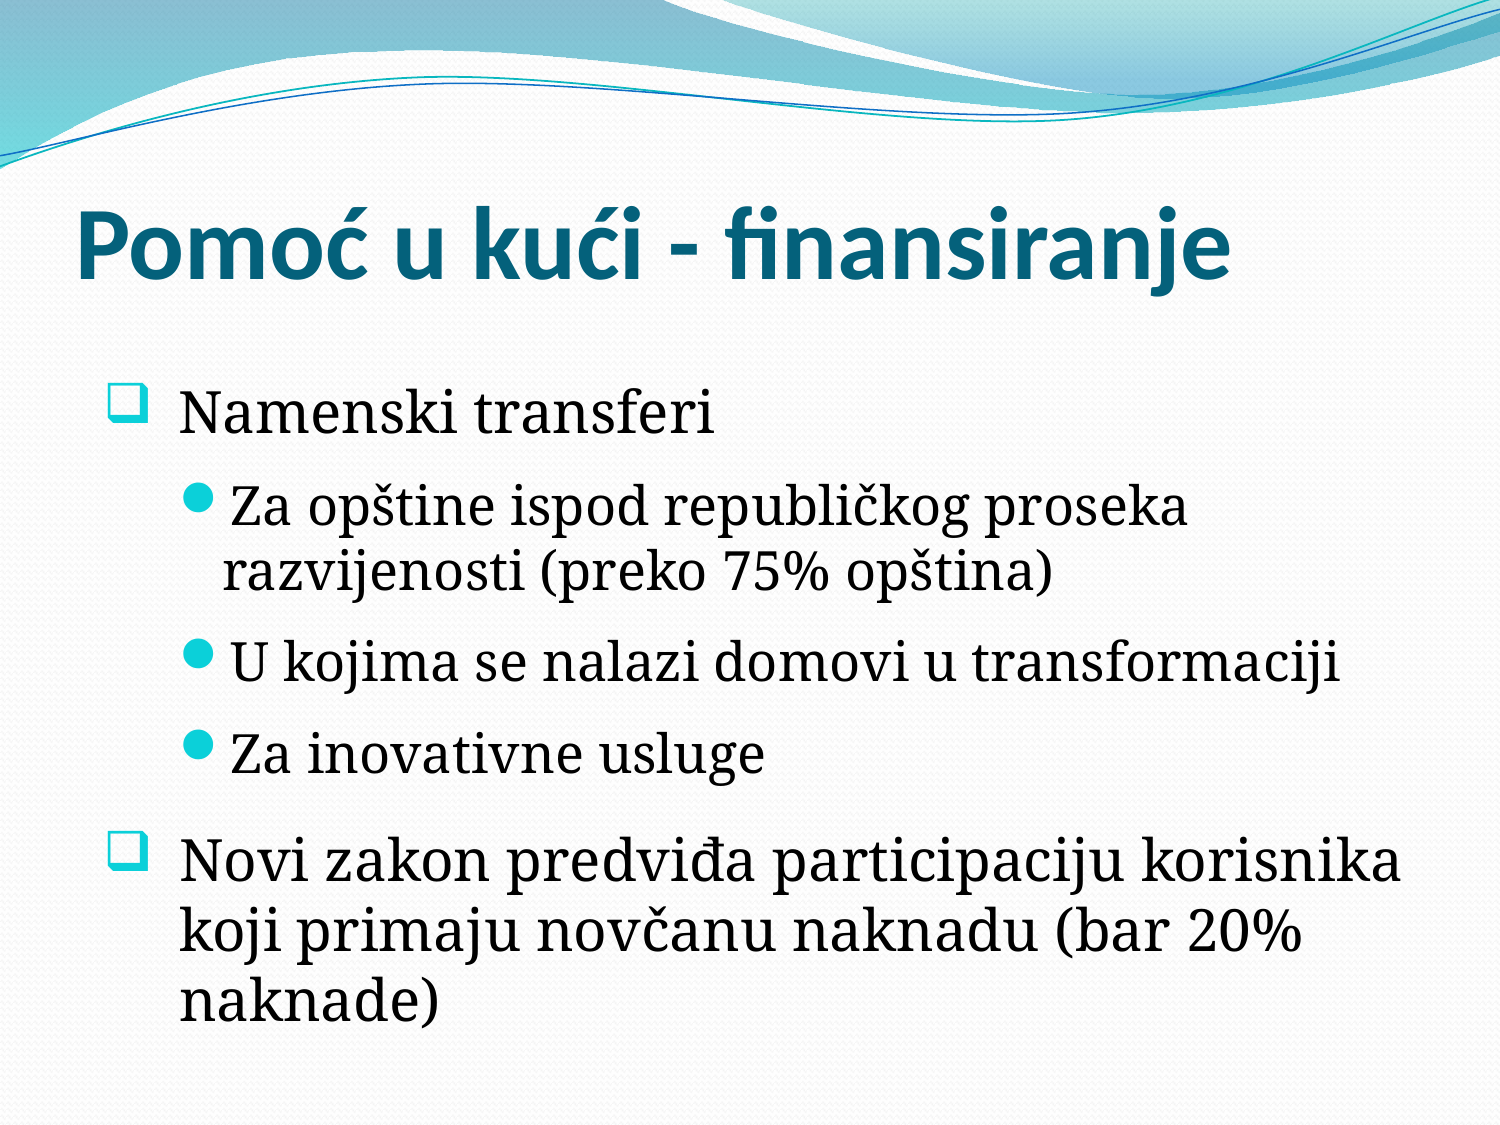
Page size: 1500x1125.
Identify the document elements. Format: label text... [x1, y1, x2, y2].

list Namenski transferi Za opštine ispod republičkog proseka razvijenosti (preko 75% opština) U kojima se nalazi domovi u transformaciji Za inovativne usluge Novi zakon predviđa participaciju korisnika koji primaju novčanu naknadu (bar 20% naknade) [75, 367, 1425, 1088]
title Pomoć u kući - finansiranje [75, 112, 1425, 300]
